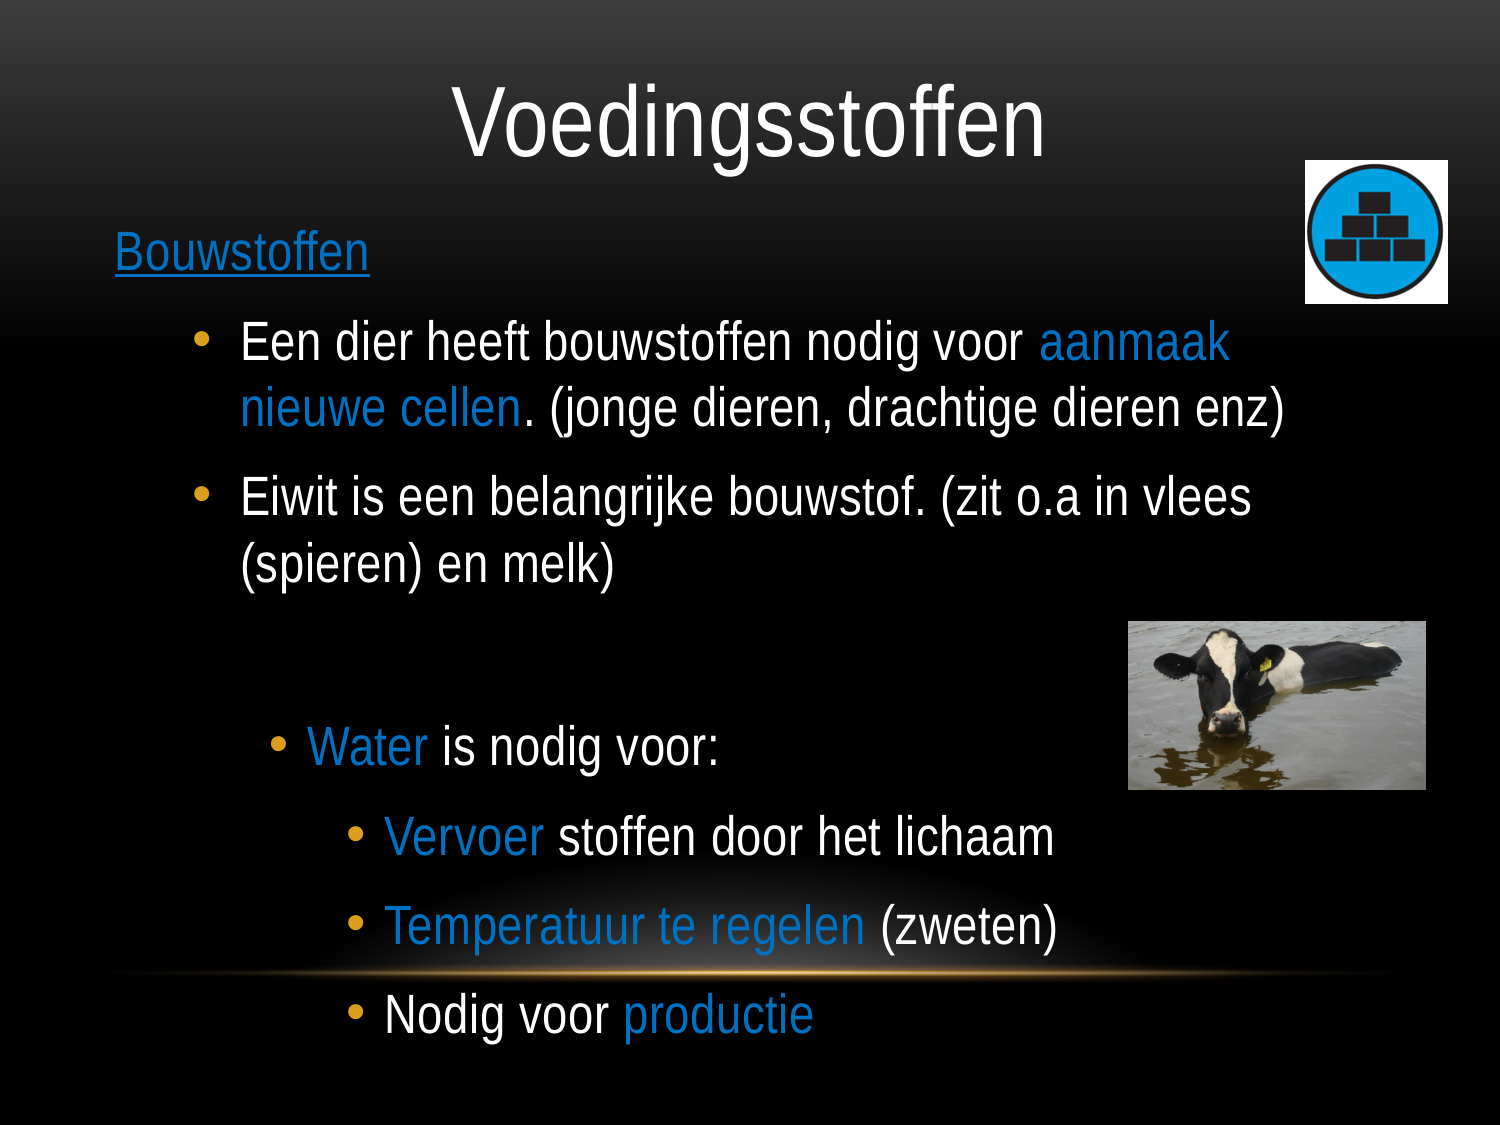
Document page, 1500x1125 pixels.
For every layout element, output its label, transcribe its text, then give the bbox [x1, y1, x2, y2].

picture [0, 0, 1500, 1125]
title Voedingsstoffen [99, 45, 1400, 185]
list Bouwstoffen Een dier heeft bouwstoffen nodig voor aanmaak nieuwe cellen. (jonge dieren, drachtige dieren enz) Eiwit is een belangrijke bouwstof. (zit o.a in vlees (spieren) en melk) Water is nodig voor: Vervoer stoffen door het lichaam Temperatuur te regelen (zweten) Nodig voor productie [99, 208, 1400, 1059]
